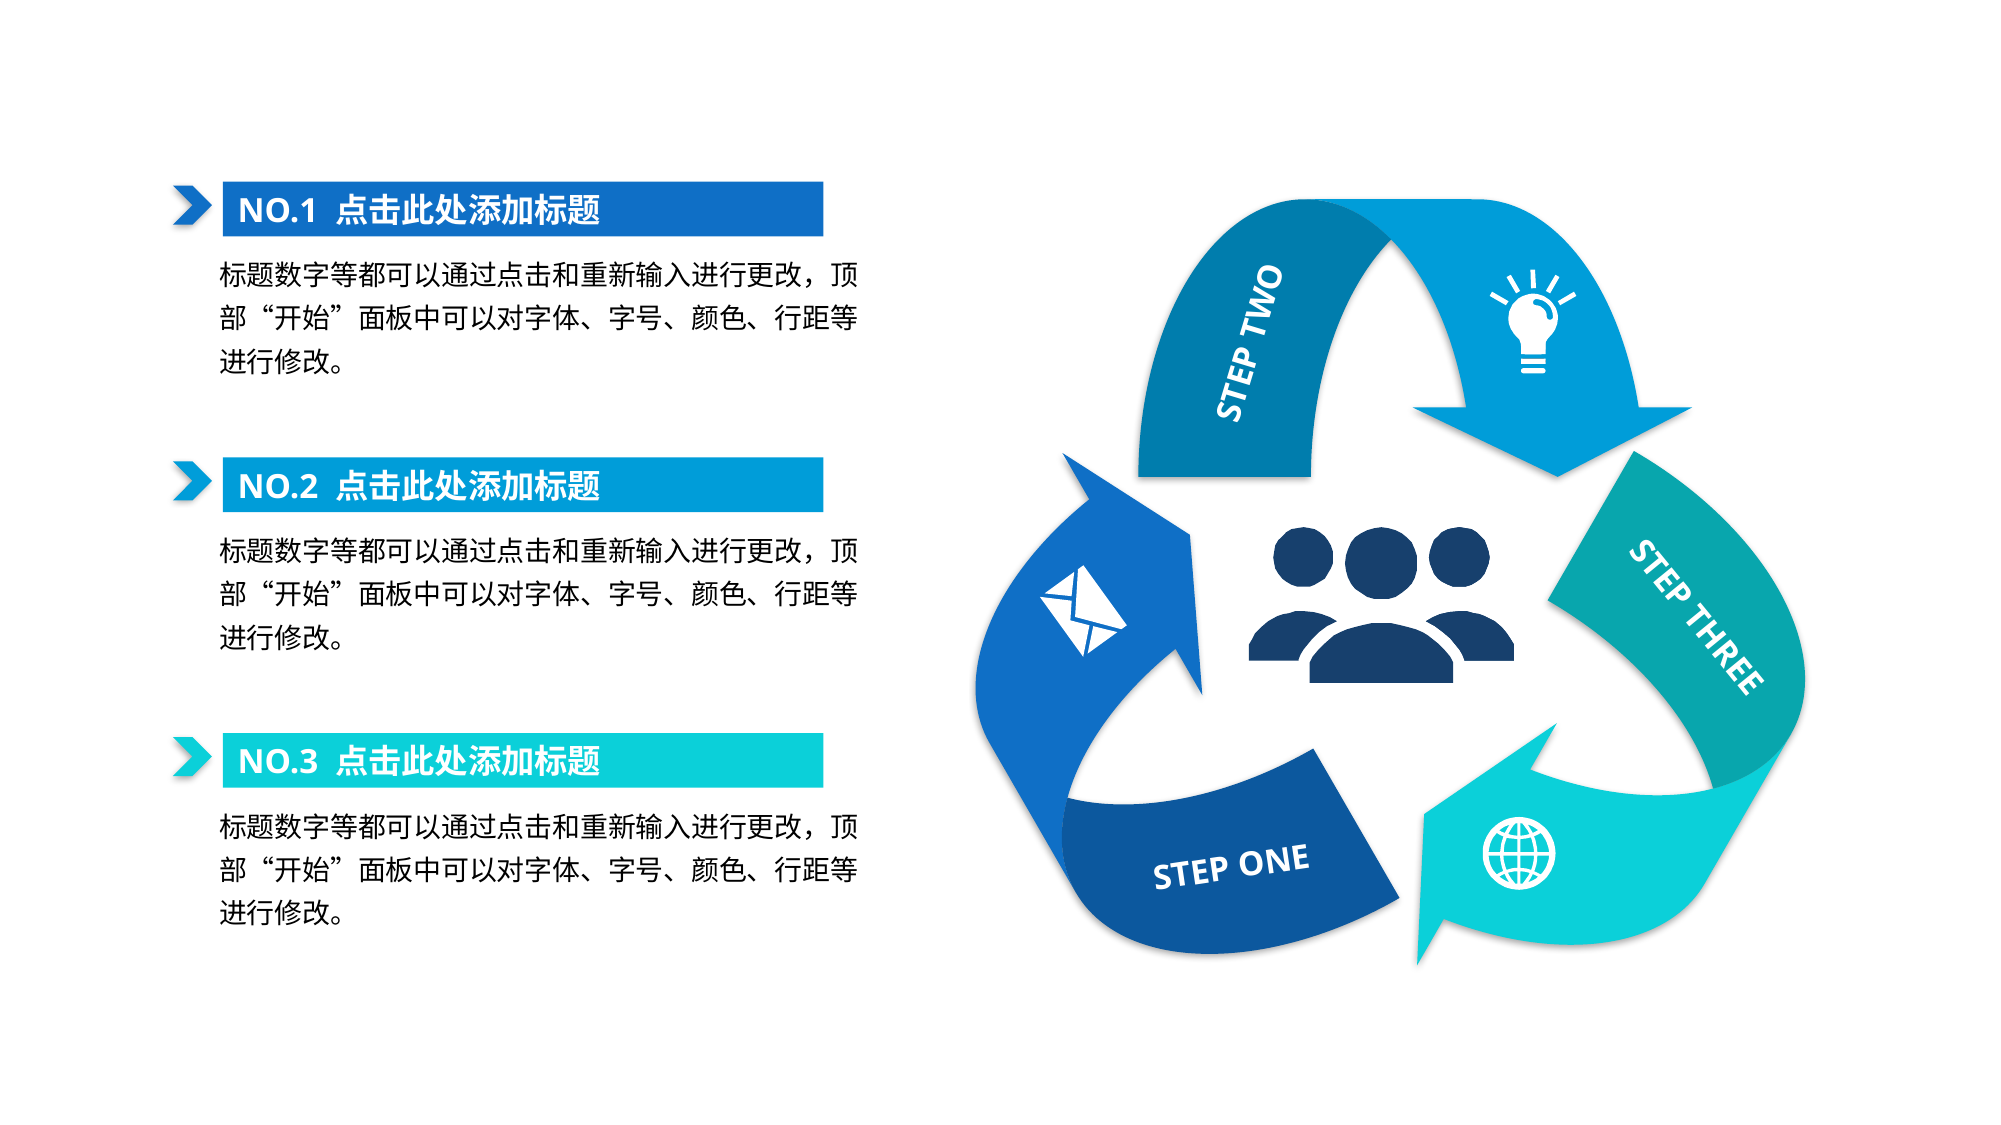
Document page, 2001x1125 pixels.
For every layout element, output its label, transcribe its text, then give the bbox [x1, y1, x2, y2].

text_box NO.2 点击此处添加标题 [222, 457, 824, 513]
text_box 标题数字等都可以通过点击和重新输入进行更改，顶部“开始”面板中可以对字体、字号、颜色、行距等进行修改。 [204, 240, 880, 386]
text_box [1000, 445, 1322, 1006]
text_box 标题数字等都可以通过点击和重新输入进行更改，顶部“开始”面板中可以对字体、字号、颜色、行距等进行修改。 [204, 516, 880, 662]
text_box [172, 736, 213, 777]
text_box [1138, 198, 1698, 478]
text_box [172, 184, 213, 226]
text_box NO.1 点击此处添加标题 [222, 181, 824, 237]
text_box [1475, 482, 1754, 1043]
text_box 标题数字等都可以通过点击和重新输入进行更改，顶部“开始”面板中可以对字体、字号、颜色、行距等进行修改。 [204, 791, 880, 937]
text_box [1326, 526, 1470, 684]
text_box NO.3 点击此处添加标题 [222, 733, 824, 788]
text_box [172, 460, 213, 502]
